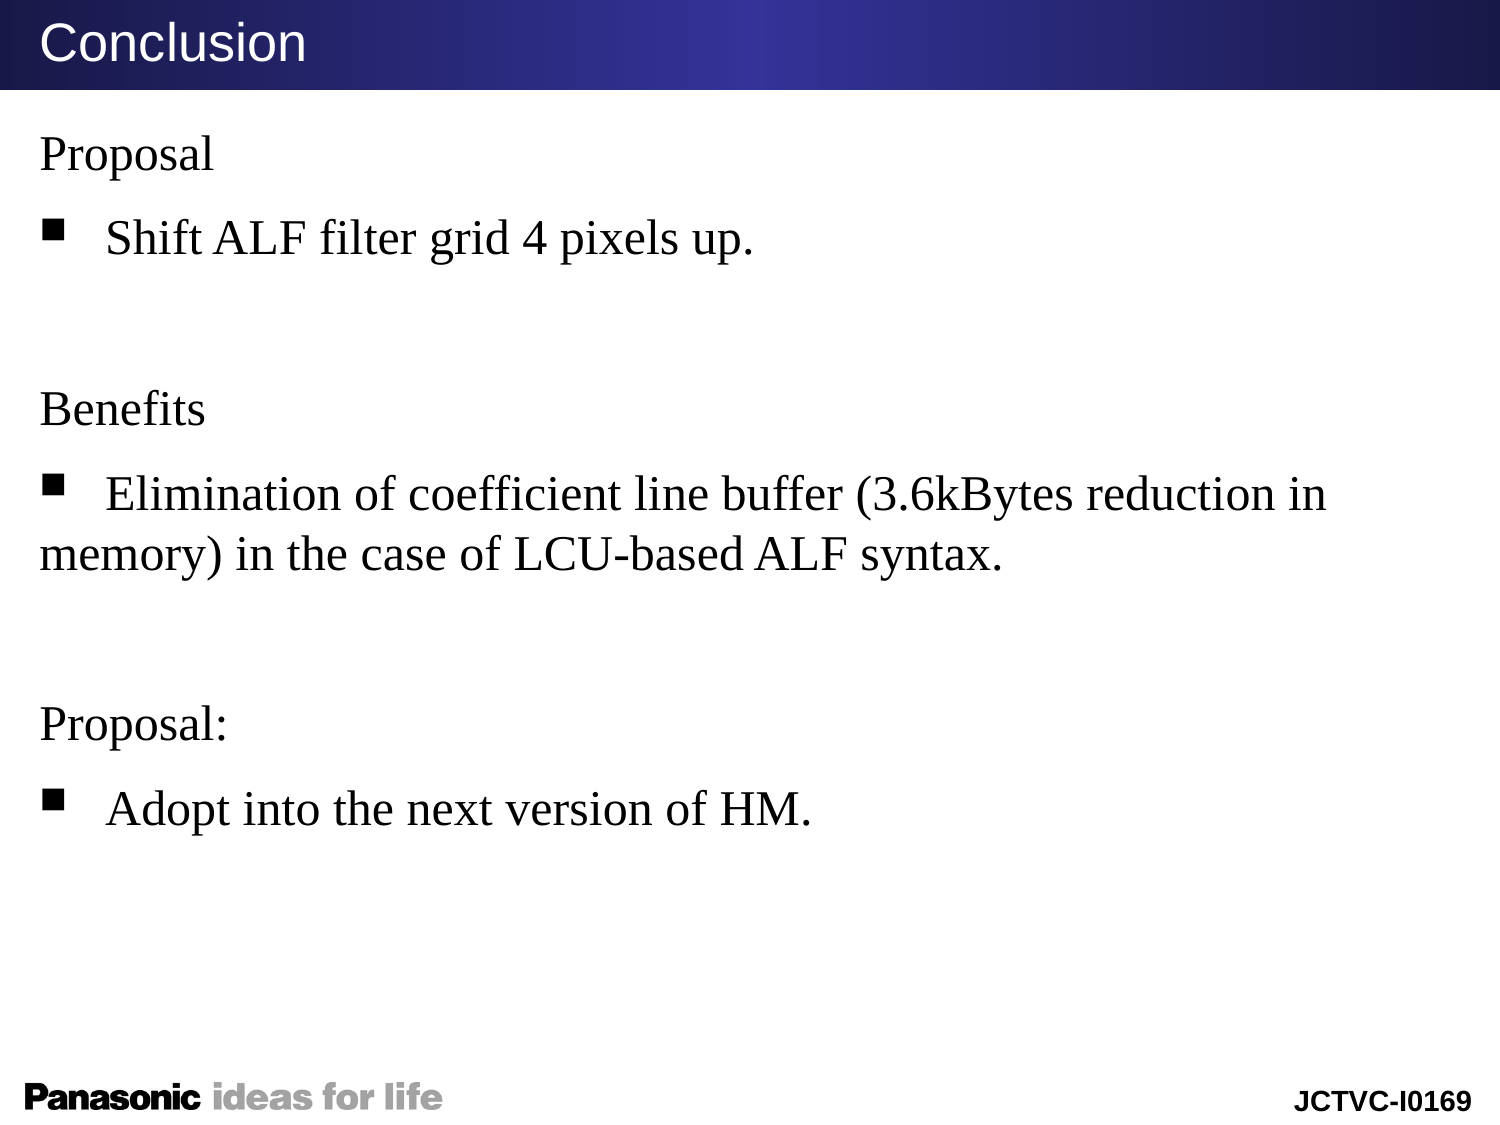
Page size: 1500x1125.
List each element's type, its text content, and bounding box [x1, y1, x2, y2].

picture [24, 1082, 443, 1110]
list Proposal Shift ALF filter grid 4 pixels up. Benefits Elimination of coefficient line buffer (3.6kBytes reduction in memory) in the case of LCU-based ALF syntax. Proposal: Adopt into the next version of HM. [23, 112, 1476, 1051]
title Conclusion [23, 0, 1400, 79]
